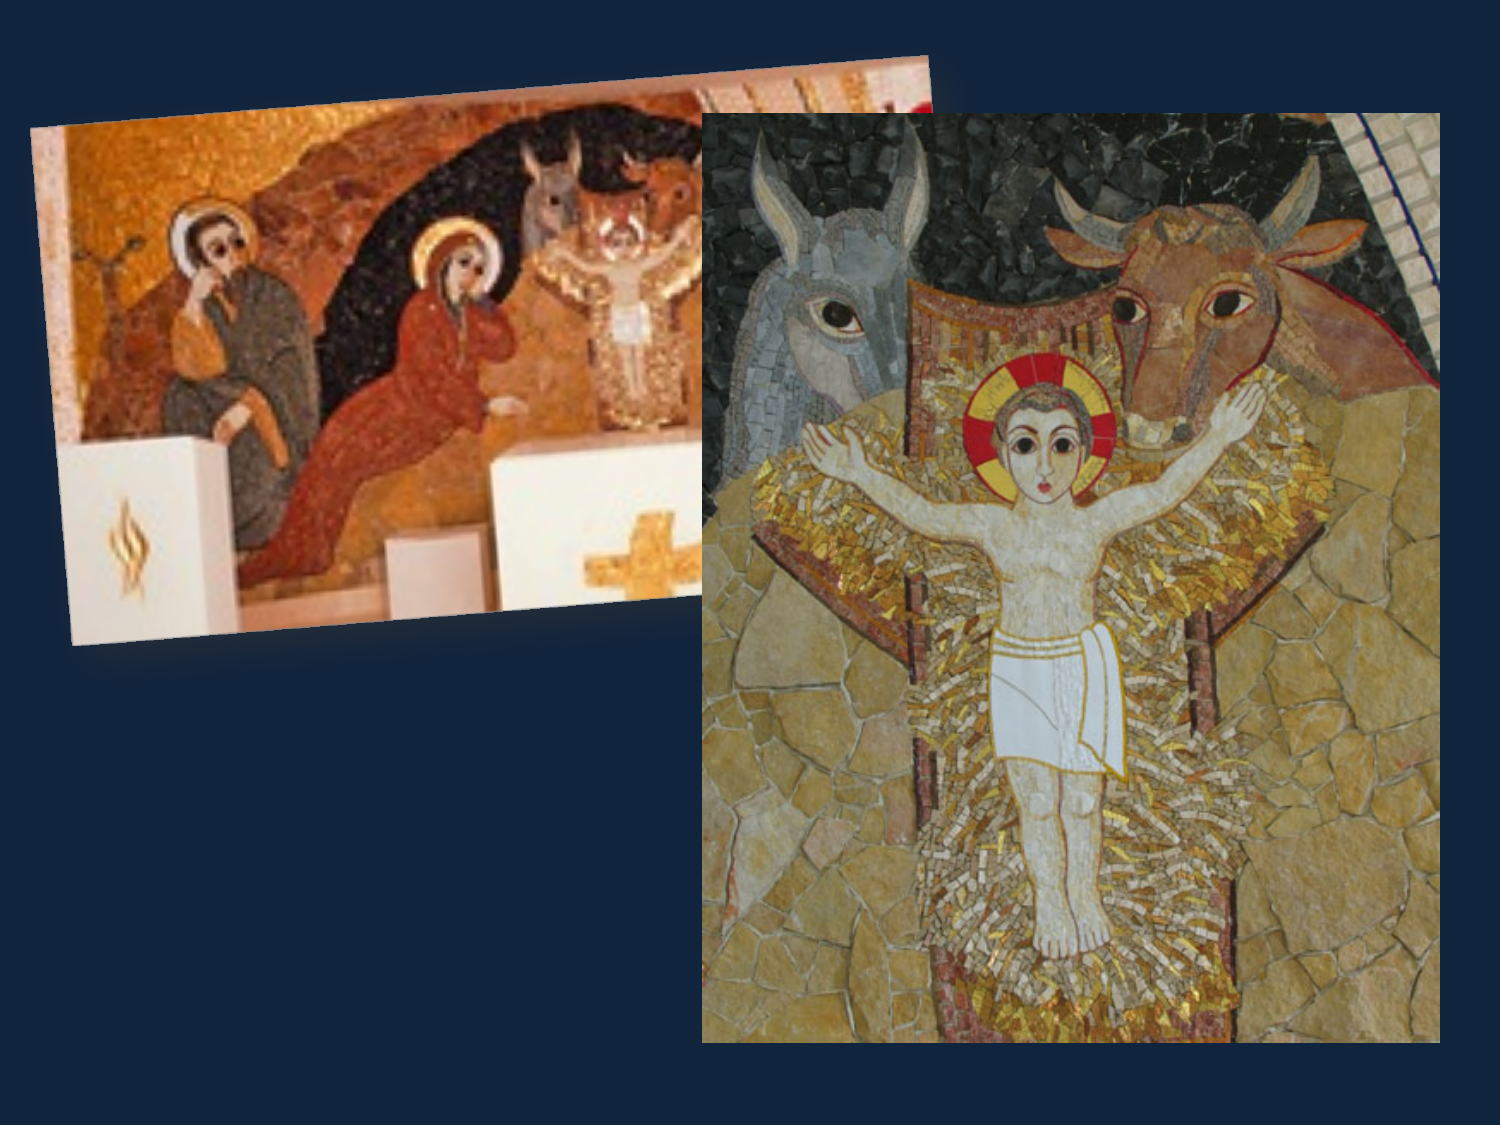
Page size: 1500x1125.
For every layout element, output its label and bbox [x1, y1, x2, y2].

picture [32, 57, 1440, 1043]
